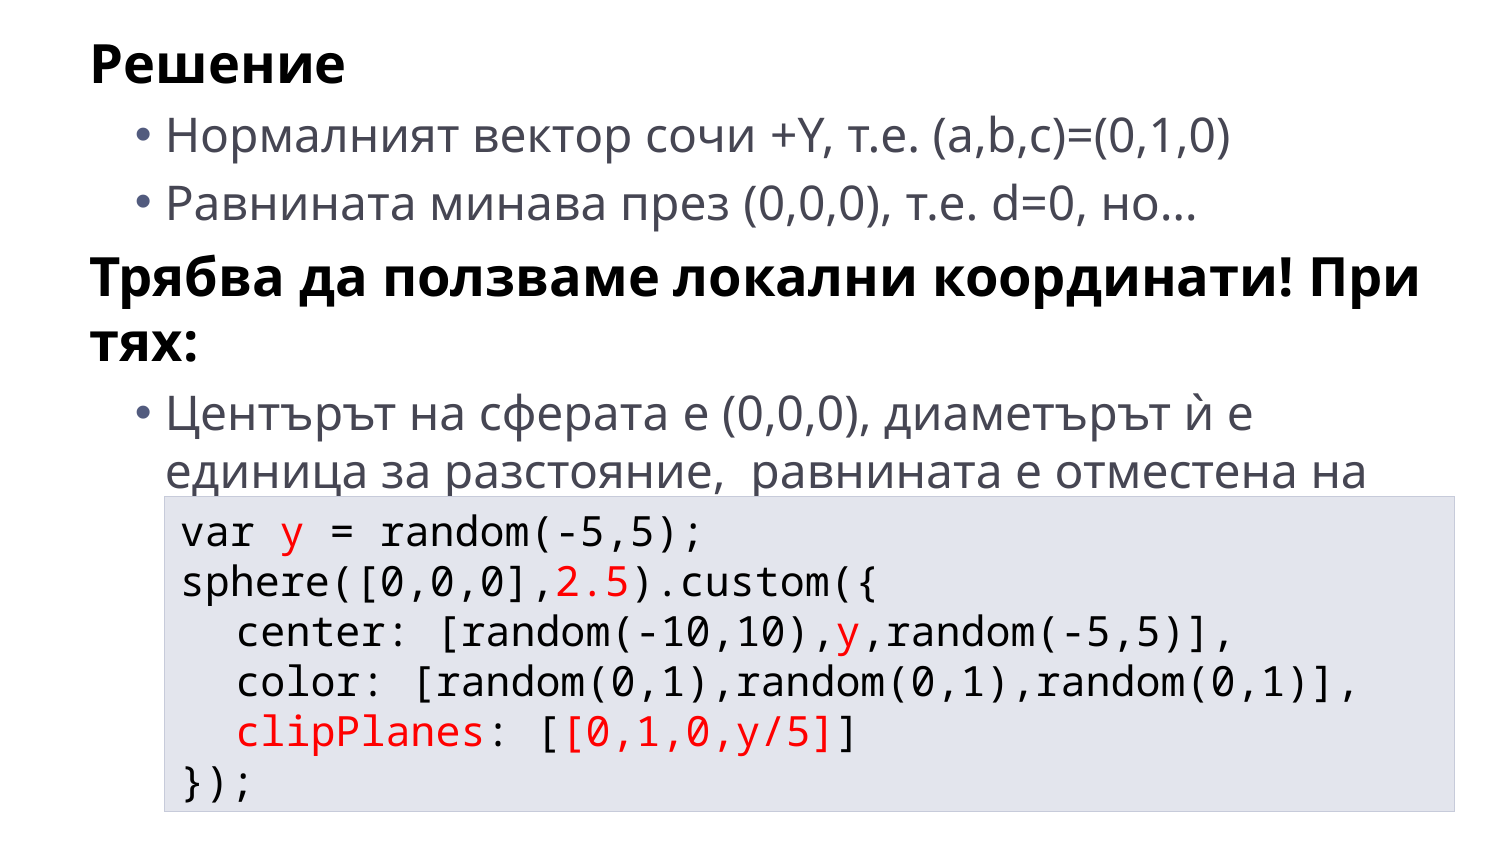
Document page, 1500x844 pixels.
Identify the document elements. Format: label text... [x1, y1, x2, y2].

text_box var y = random(-5,5); sphere([0,0,0],2.5).custom({ center: [random(-10,10),y,random(-5,5)], color: [random(0,1),random(0,1),random(0,1)], clipPlanes: [[0,1,0,y/5]] }); [164, 496, 1455, 812]
list Решение Нормалният вектор сочи +Y, т.е. (a,b,c)=(0,1,0) Равнината минава през (0,0,0), т.е. d=0, но… Трябва да ползваме локални координати! При тях: Центърът на сферата е (0,0,0), диаметърът ѝ е единица за разстояние, равнината е отместена на разстояние y/5, затова d=y/5, а не 0 [75, 21, 1475, 835]
